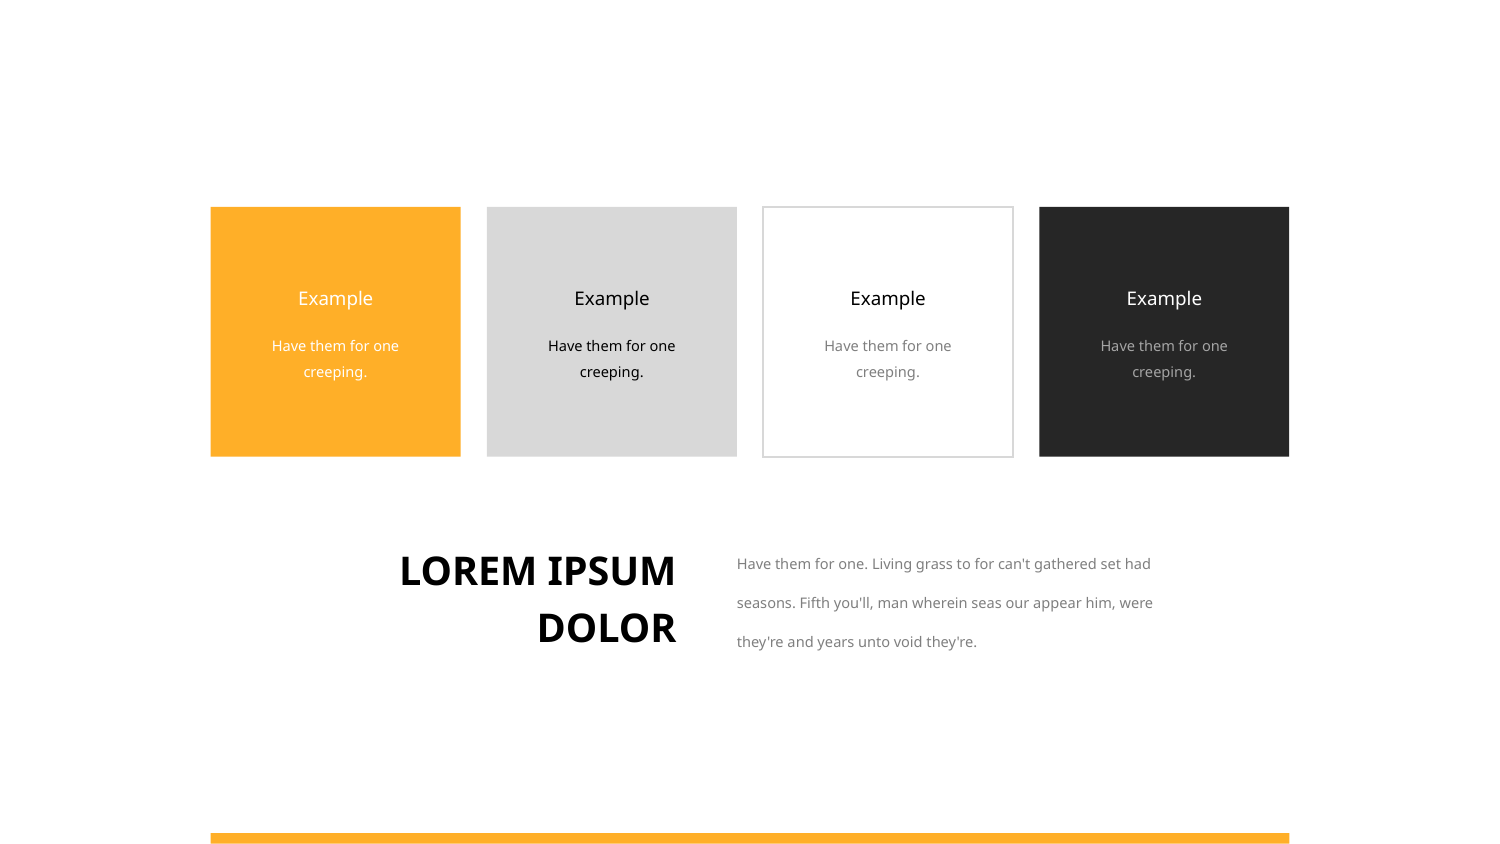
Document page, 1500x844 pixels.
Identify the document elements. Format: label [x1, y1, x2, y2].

text_box [530, 281, 694, 383]
text_box [1039, 206, 1290, 457]
text_box [210, 206, 461, 457]
text_box [314, 527, 1186, 638]
text_box [1082, 281, 1246, 383]
text_box [254, 281, 418, 383]
text_box [763, 206, 1014, 457]
text_box [806, 281, 970, 383]
text_box [486, 206, 737, 457]
text_box [210, 833, 1290, 844]
